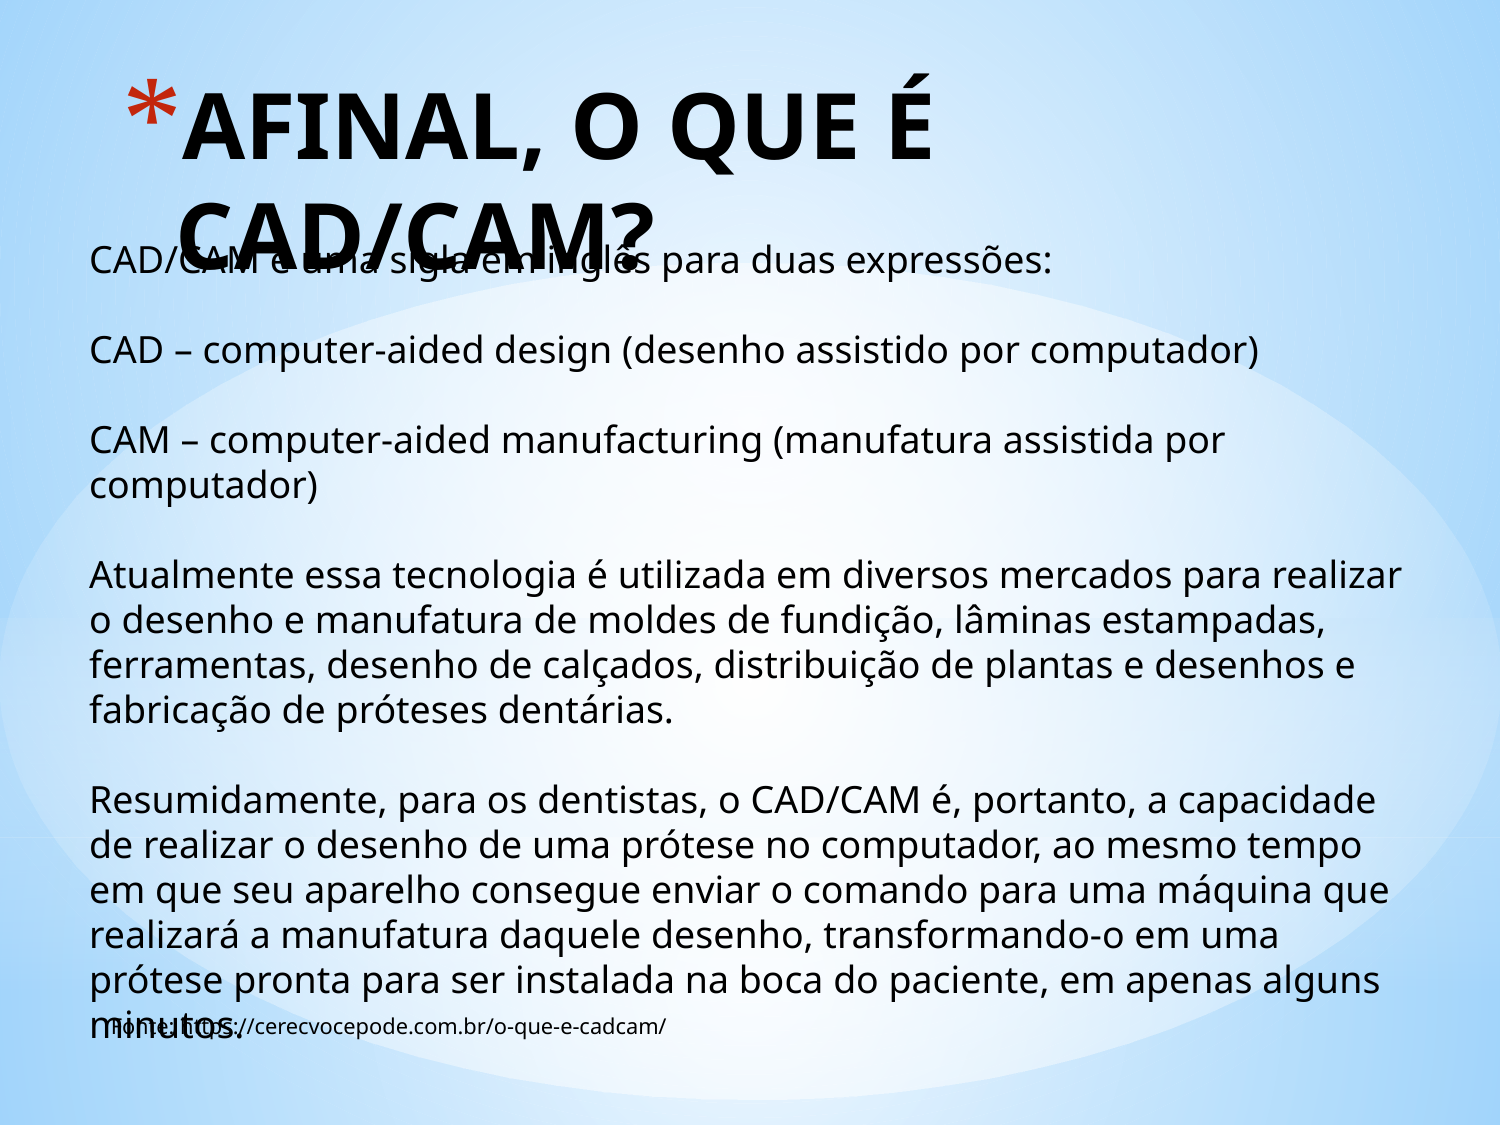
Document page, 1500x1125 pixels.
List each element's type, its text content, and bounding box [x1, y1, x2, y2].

title AFINAL, O QUE É CAD/CAM? [108, 60, 1412, 228]
text_box CAD/CAM é uma sigla em inglês para duas expressões: CAD – computer-aided design (desenho assistido por computador) CAM – computer-aided manufacturing (manufatura assistida por computador) Atualmente essa tecnologia é utilizada em diversos mercados para realizar o desenho e manufatura de moldes de fundição, lâminas estampadas, ferramentas, desenho de calçados, distribuição de plantas e desenhos e fabricação de próteses dentárias. Resumidamente, para os dentistas, o CAD/CAM é, portanto, a capacidade de realizar o desenho de uma prótese no computador, ao mesmo tempo em que seu aparelho consegue enviar o comando para uma máquina que realizará a manufatura daquele desenho, transformando-o em uma prótese pronta para ser instalada na boca do paciente, em apenas alguns minutos. [74, 228, 1433, 1054]
